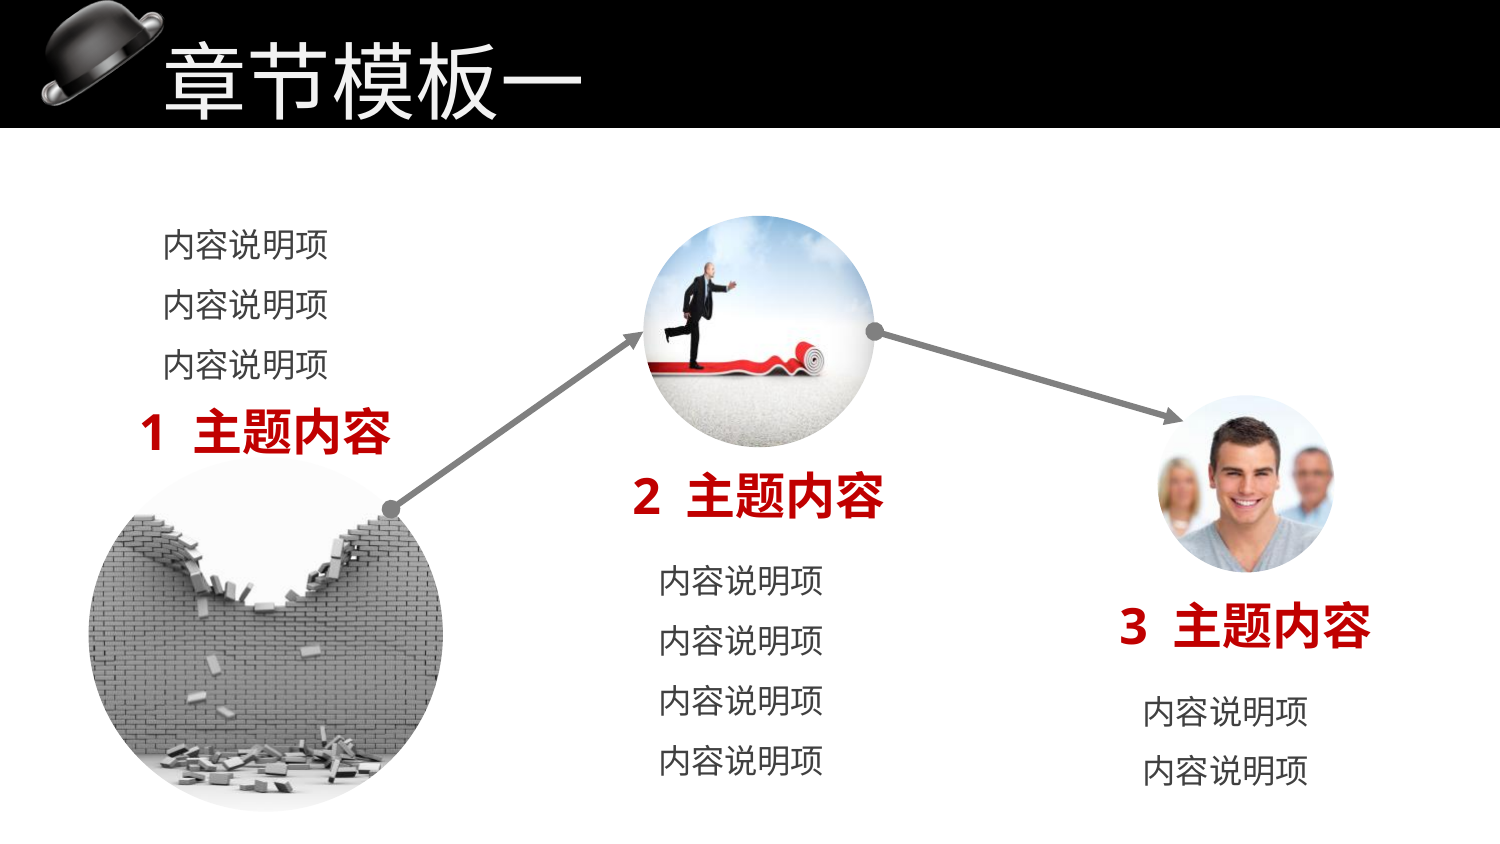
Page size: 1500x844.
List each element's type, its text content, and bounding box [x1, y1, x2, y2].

text_box 内容说明项 内容说明项 [1128, 663, 1424, 798]
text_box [390, 331, 644, 510]
text_box 内容说明项 内容说明项 内容说明项 内容说明项 [643, 532, 939, 788]
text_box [874, 331, 1184, 422]
text_box [641, 213, 877, 450]
text_box 2 主题内容 [617, 457, 901, 532]
text_box 内容说明项 内容说明项 内容说明项 [147, 197, 443, 392]
text_box [86, 469, 446, 814]
text_box 3 主题内容 [1104, 587, 1388, 662]
text_box [1155, 393, 1337, 575]
text_box 1 主题内容 [123, 393, 385, 469]
picture [0, 0, 1500, 128]
title 章节模板一 [147, 21, 1425, 139]
